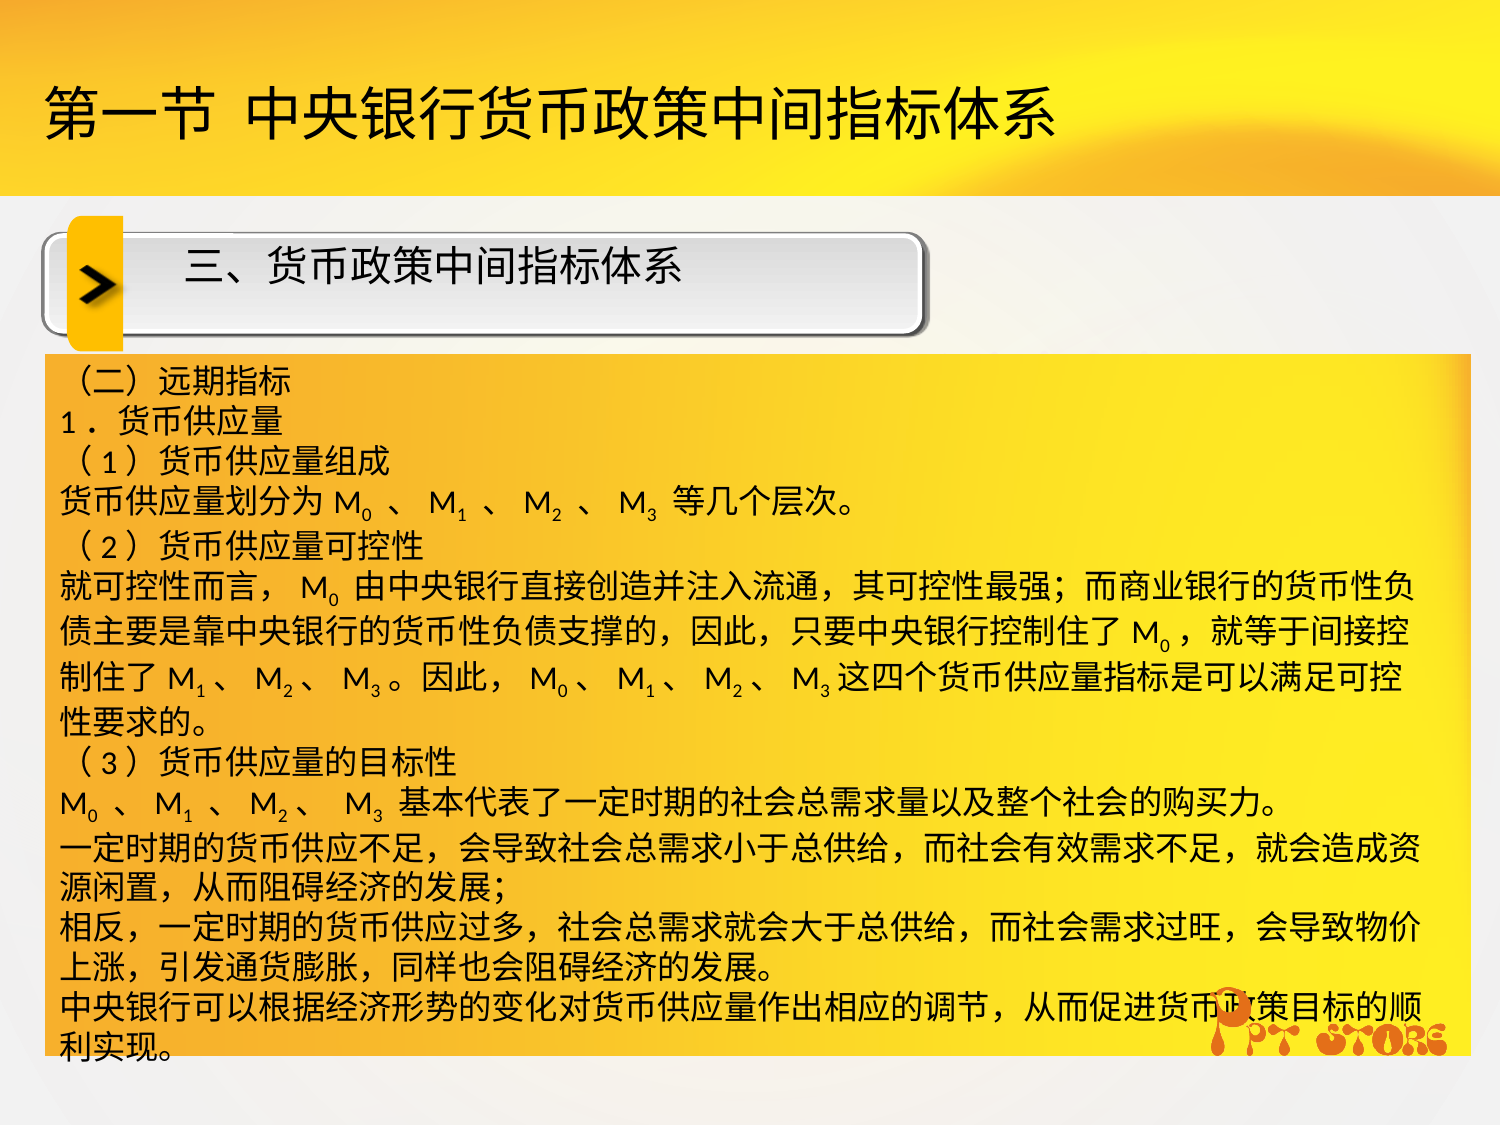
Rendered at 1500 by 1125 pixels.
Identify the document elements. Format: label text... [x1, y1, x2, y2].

title 第一节 中央银行货币政策中间指标体系 [0, 54, 1227, 171]
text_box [40, 231, 928, 349]
picture [0, 0, 1500, 1125]
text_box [44, 352, 1471, 1056]
